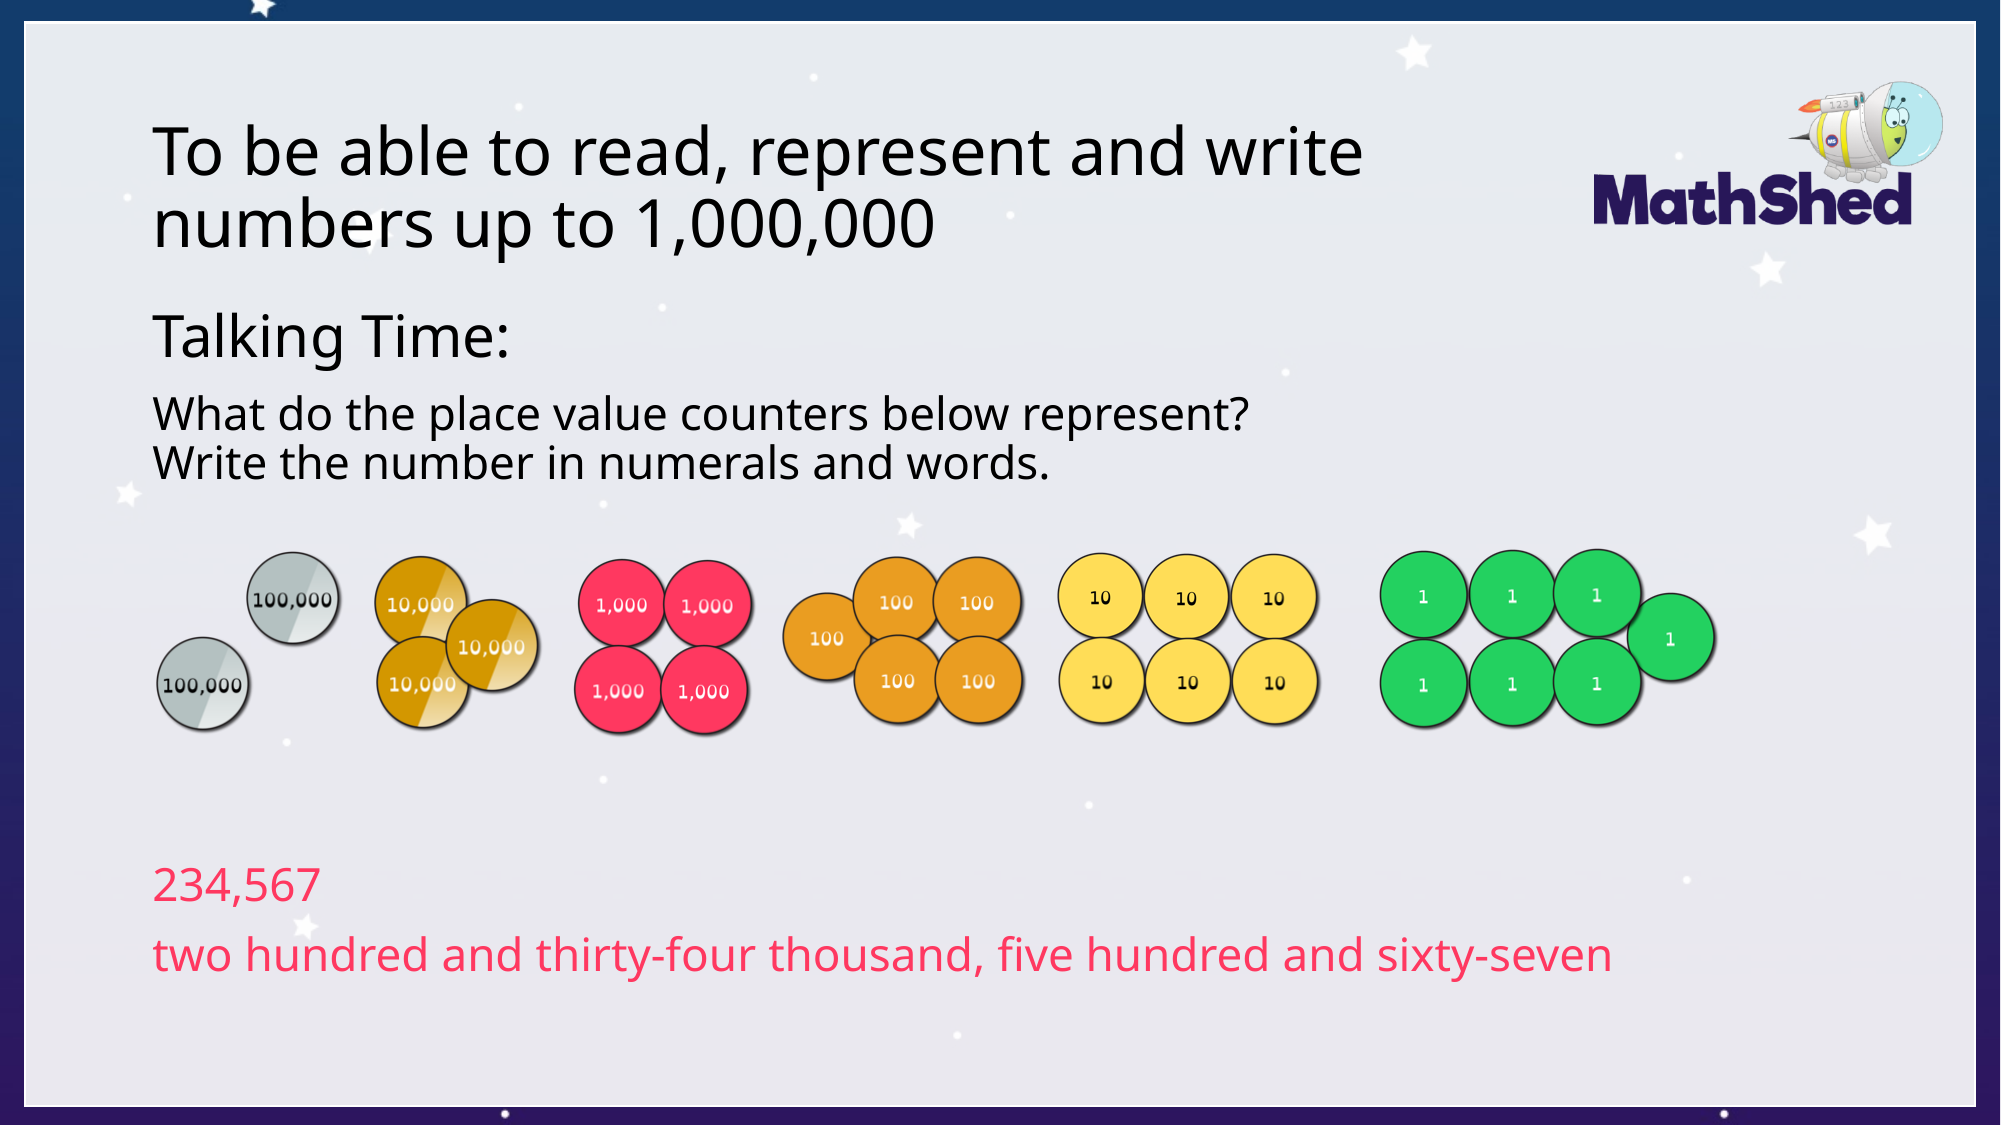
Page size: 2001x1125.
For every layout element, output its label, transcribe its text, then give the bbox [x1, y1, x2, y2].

picture [0, 0, 2001, 1125]
list Talking Time: What do the place value counters below represent? Write the number in numerals and words. 234,567 two hundred and thirty-four thousand, five hundred and sixty-seven [137, 299, 1863, 1014]
title To be able to read, represent and write numbers up to 1,000,000 [137, 81, 1578, 299]
